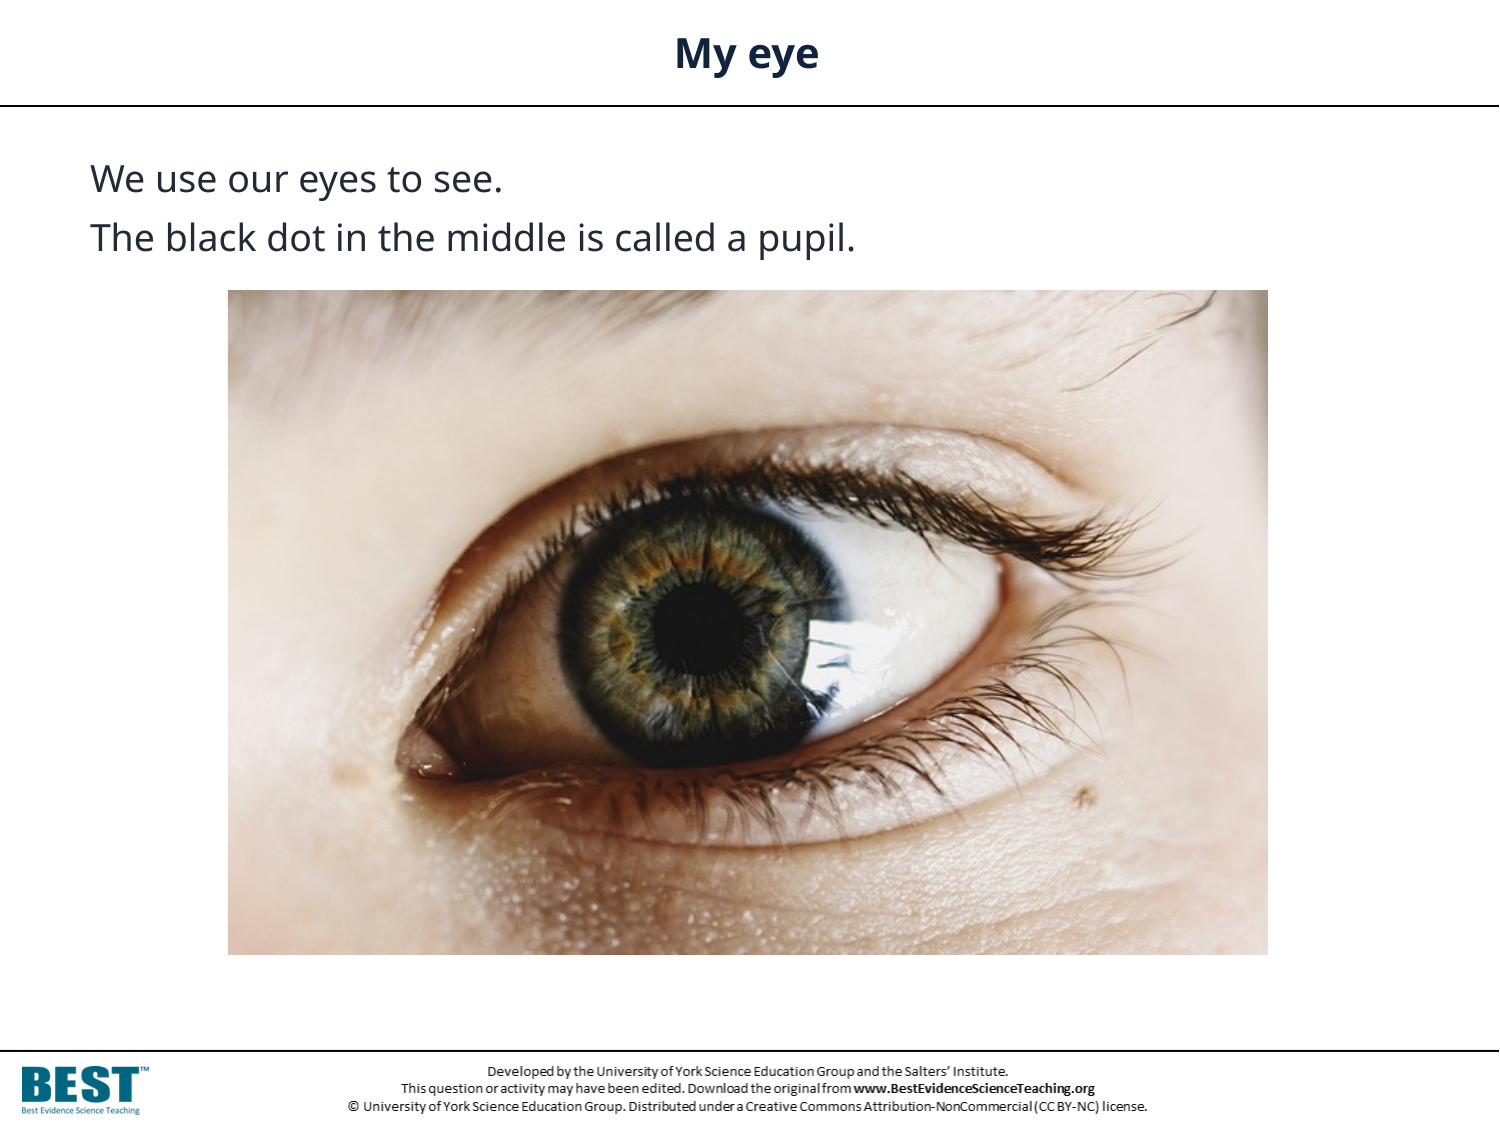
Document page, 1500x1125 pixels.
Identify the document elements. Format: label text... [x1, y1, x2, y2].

text_box My eye [23, 4, 1471, 99]
picture [0, 105, 1500, 1125]
